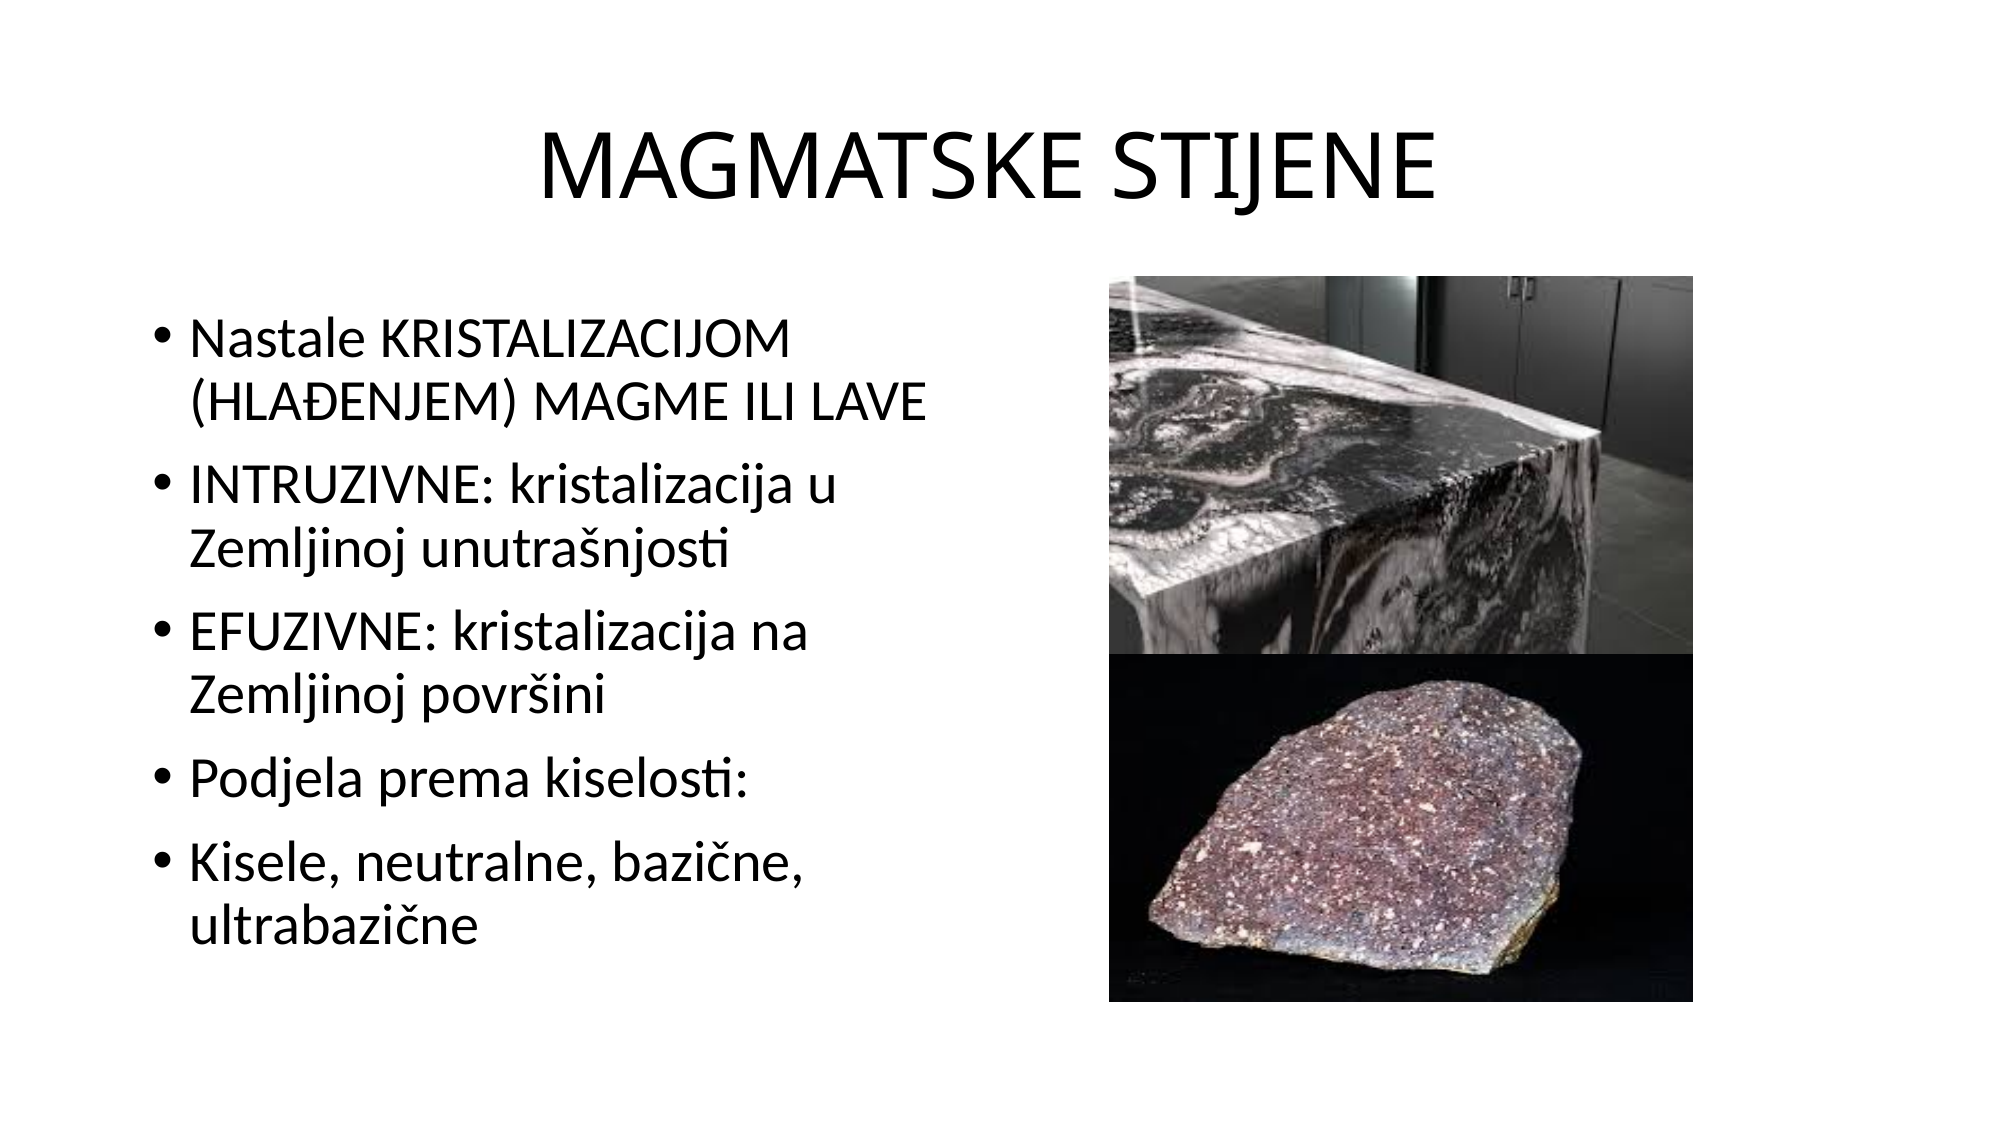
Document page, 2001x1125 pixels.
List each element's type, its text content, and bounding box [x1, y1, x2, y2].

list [1109, 276, 1693, 654]
list Nastale KRISTALIZACIJOM (HLAĐENJEM) MAGME ILI LAVE INTRUZIVNE: kristalizacija u Zemljinoj unutrašnjosti EFUZIVNE: kristalizacija na Zemljinoj površini Podjela prema kiselosti: Kisele, neutralne, bazične, ultrabazične [137, 299, 988, 1014]
title MAGMATSKE STIJENE [137, 59, 1863, 278]
picture [1109, 654, 1693, 1002]
